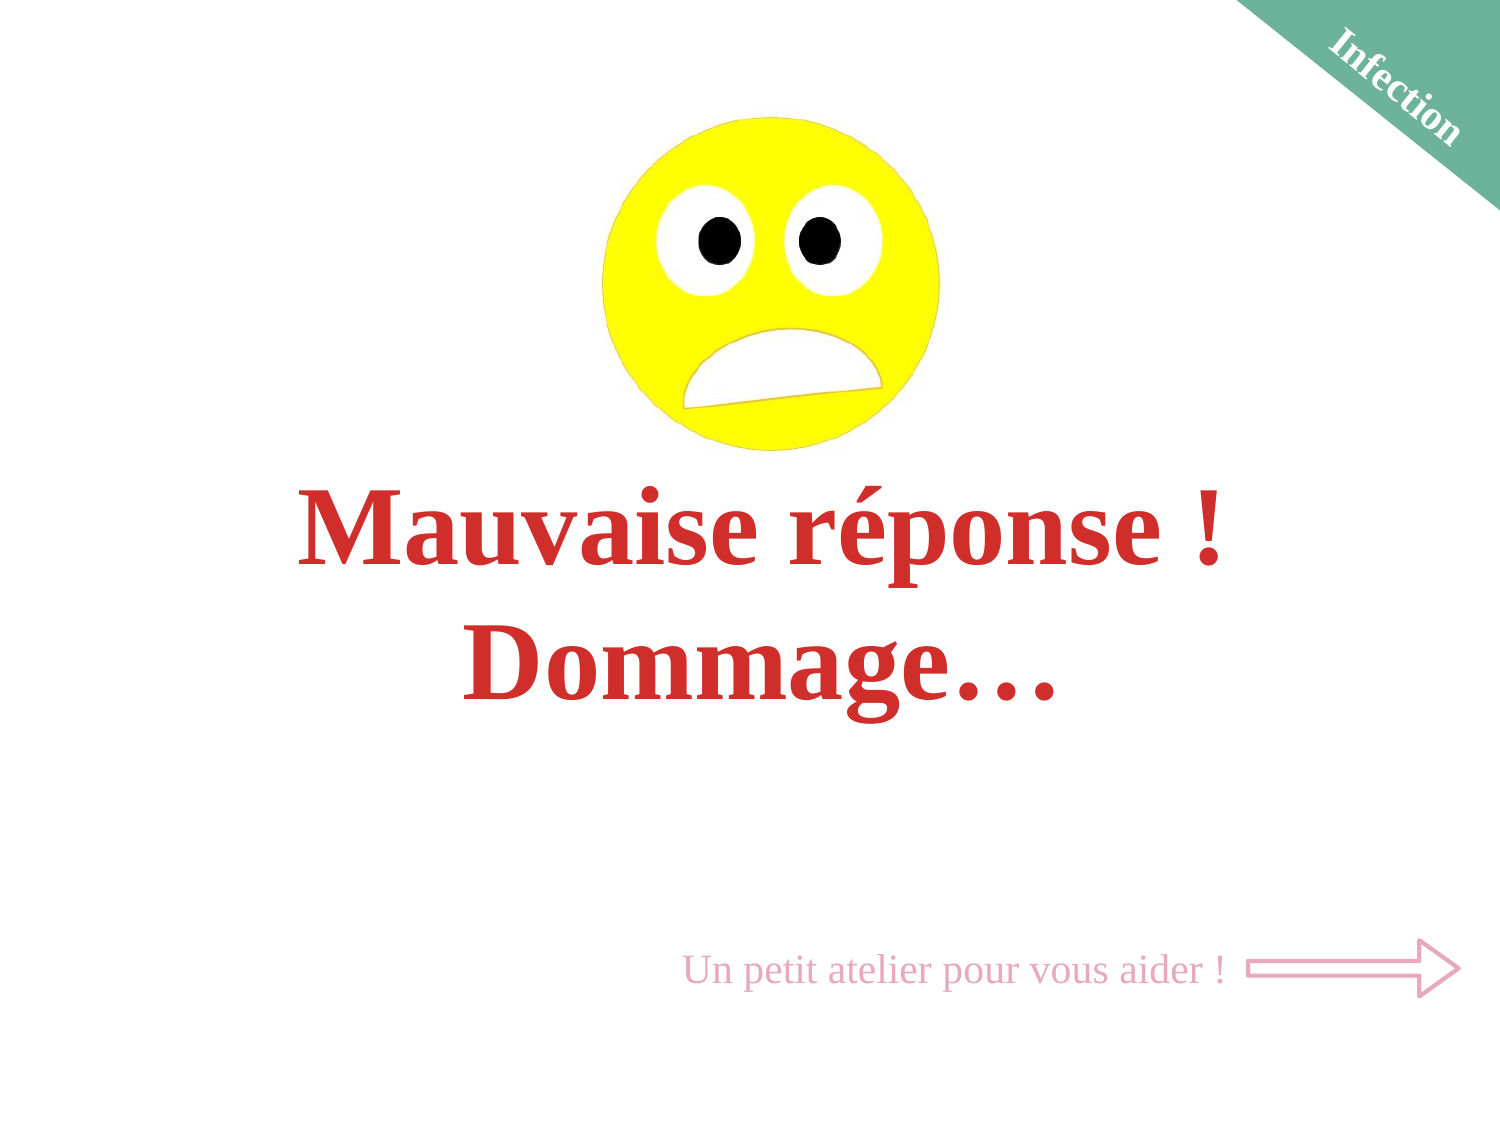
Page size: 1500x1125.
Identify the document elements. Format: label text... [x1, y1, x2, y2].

text_box [1233, 0, 1500, 214]
text_box Mauvaise réponse ! Dommage… [281, 444, 1244, 730]
text_box Infection [1305, 0, 1500, 204]
picture [575, 108, 950, 464]
text_box [1245, 938, 1461, 999]
text_box Un petit atelier pour vous aider ! [667, 934, 1243, 999]
